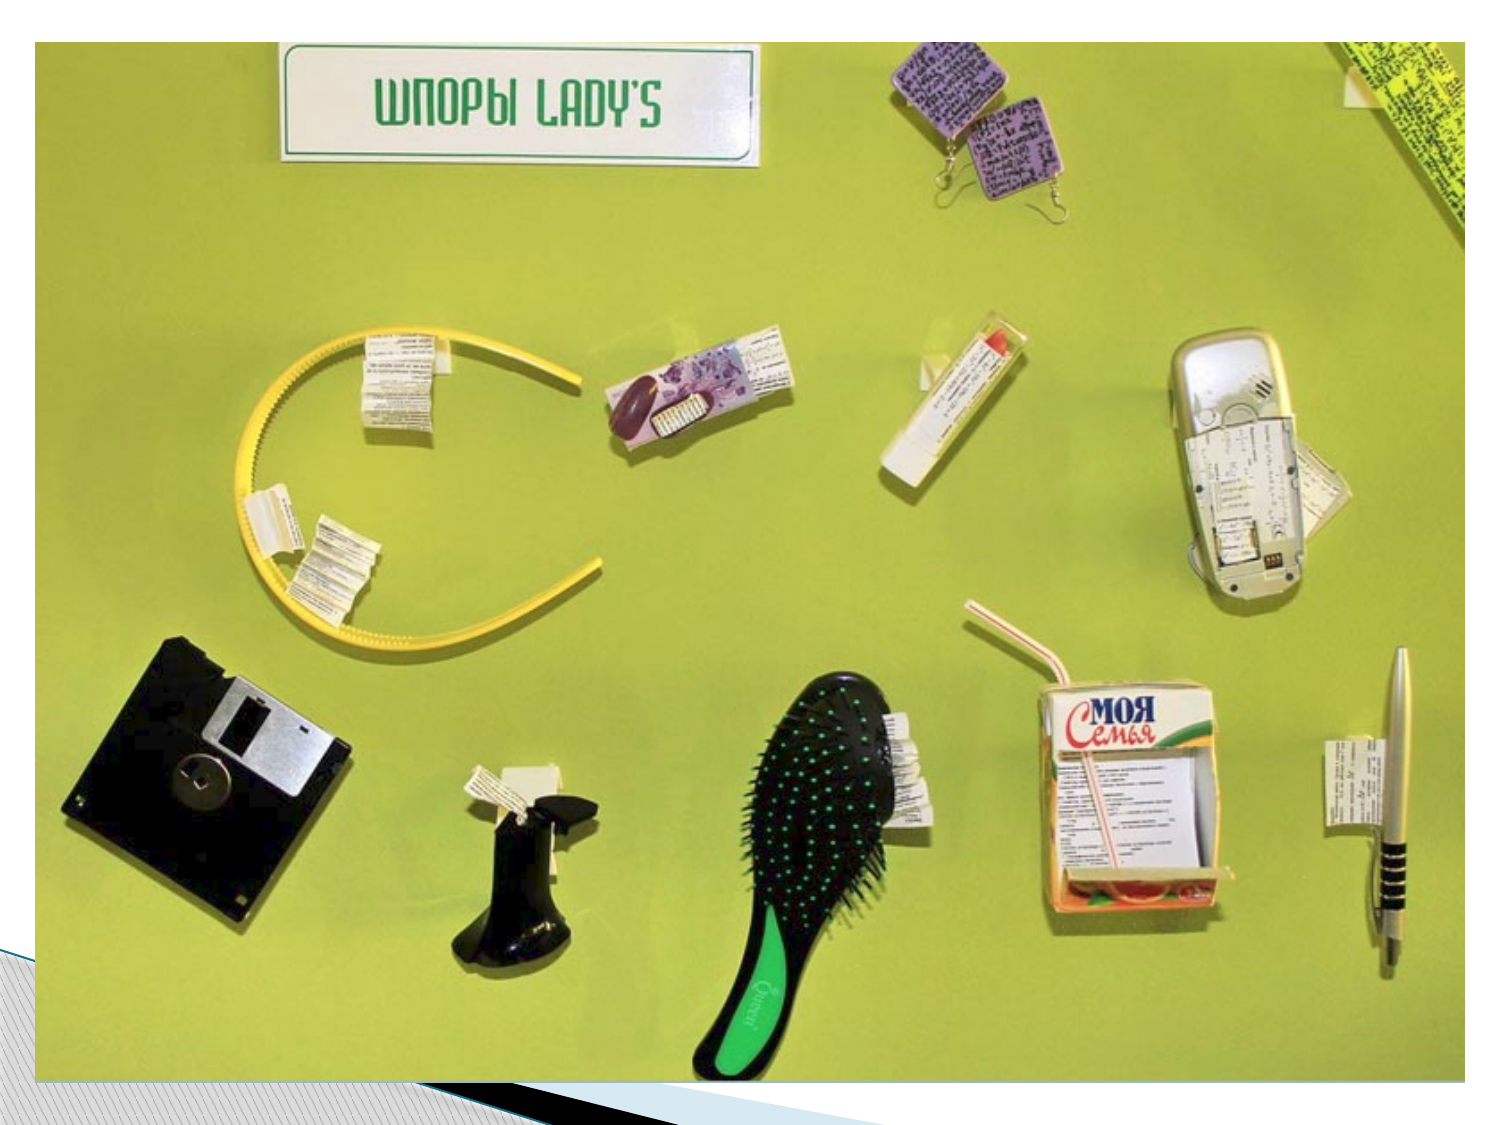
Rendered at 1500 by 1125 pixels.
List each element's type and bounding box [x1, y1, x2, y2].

picture [34, 42, 1466, 1083]
